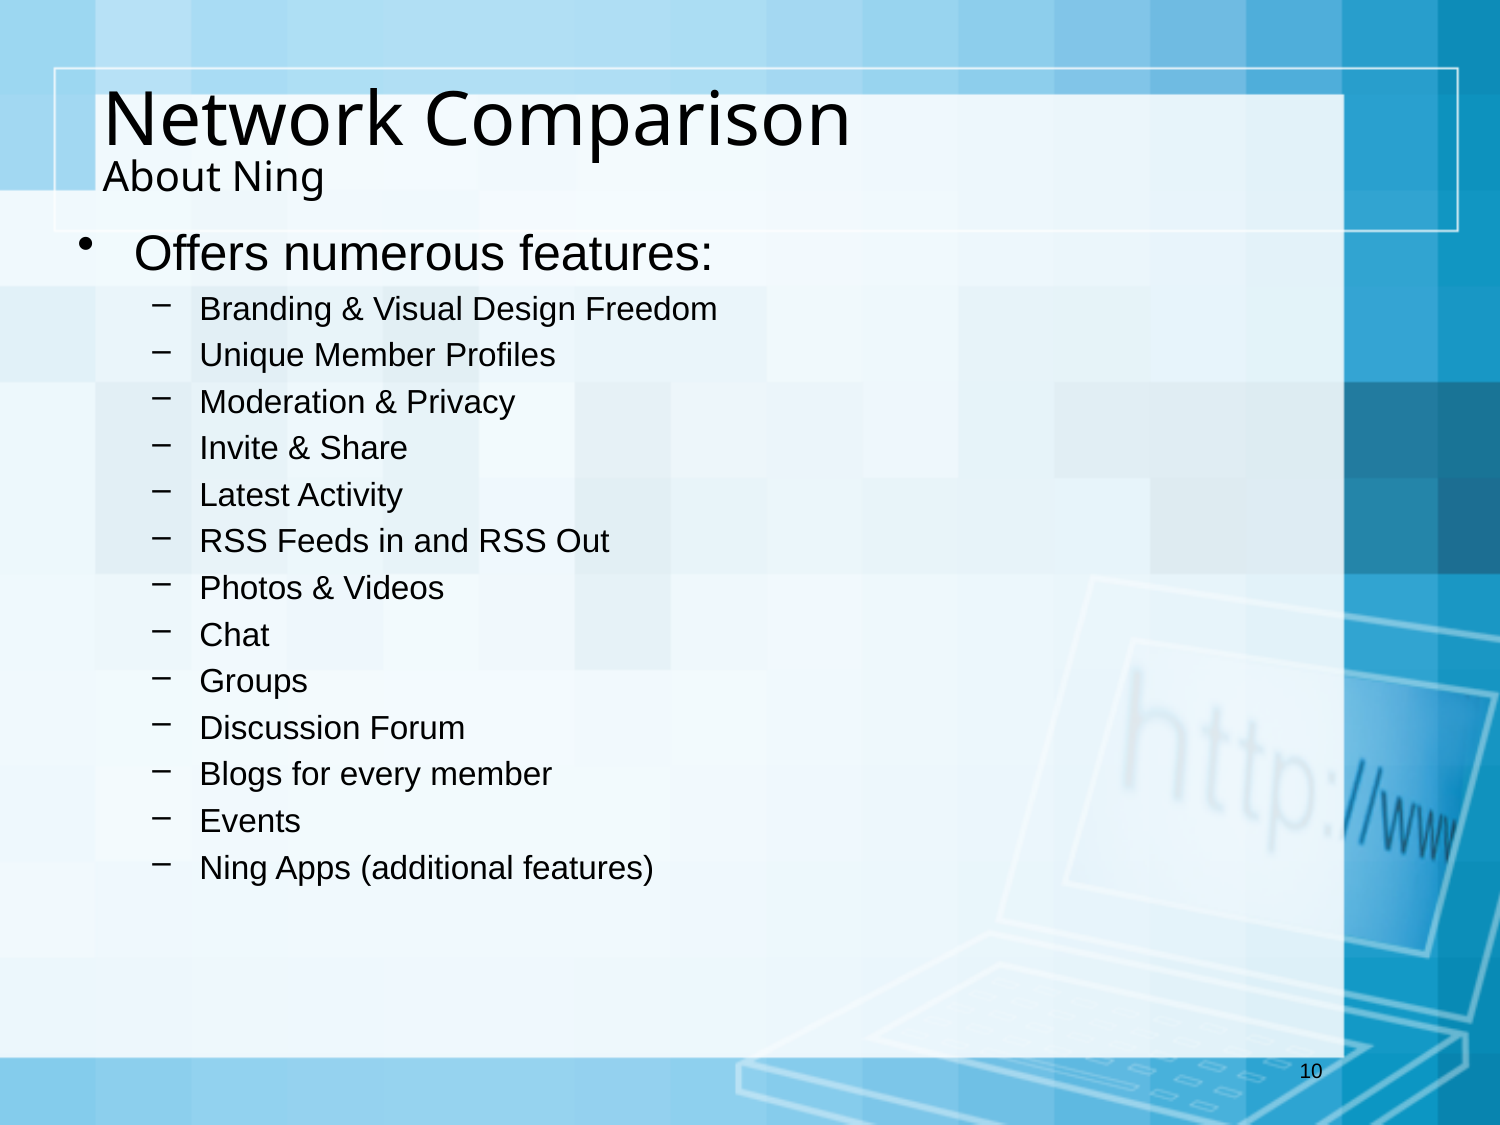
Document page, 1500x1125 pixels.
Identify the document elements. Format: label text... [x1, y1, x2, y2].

title Network Comparison About Ning [87, 87, 1338, 201]
slide_number 10 [1124, 1049, 1338, 1125]
list Offers numerous features: Branding & Visual Design Freedom Unique Member Profiles Moderation & Privacy Invite & Share Latest Activity RSS Feeds in and RSS Out Photos & Videos Chat Groups Discussion Forum Blogs for every member Events Ning Apps (additional features) [62, 212, 1338, 1038]
picture [0, 0, 1500, 1125]
